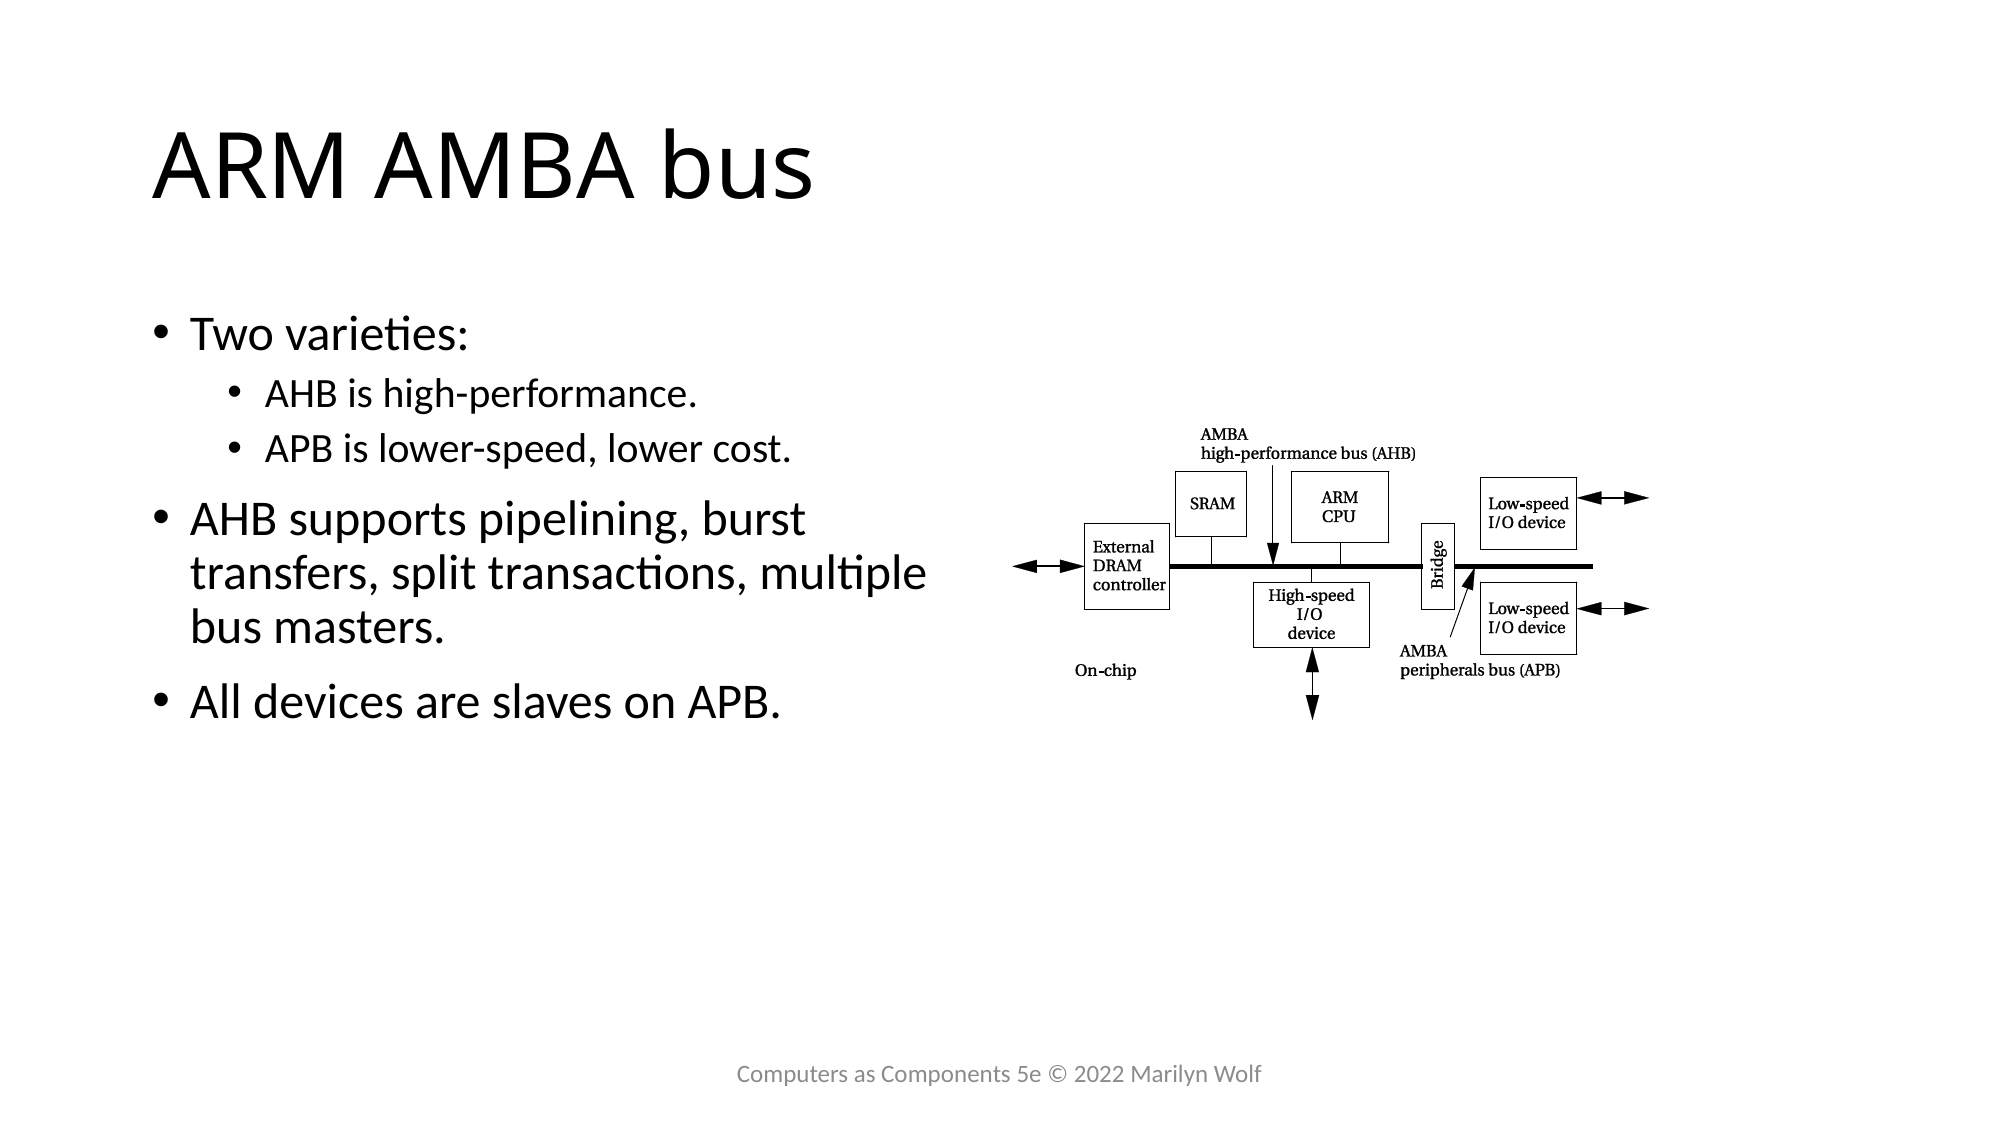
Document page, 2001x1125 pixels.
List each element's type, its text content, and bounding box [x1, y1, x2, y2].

picture [1012, 424, 1650, 721]
title ARM AMBA bus [137, 59, 1863, 278]
footer Computers as Components 5e © 2022 Marilyn Wolf [662, 1042, 1338, 1103]
list Two varieties: AHB is high-performance. APB is lower-speed, lower cost. AHB supports pipelining, burst transfers, split transactions, multiple bus masters. All devices are slaves on APB. [137, 299, 988, 1014]
